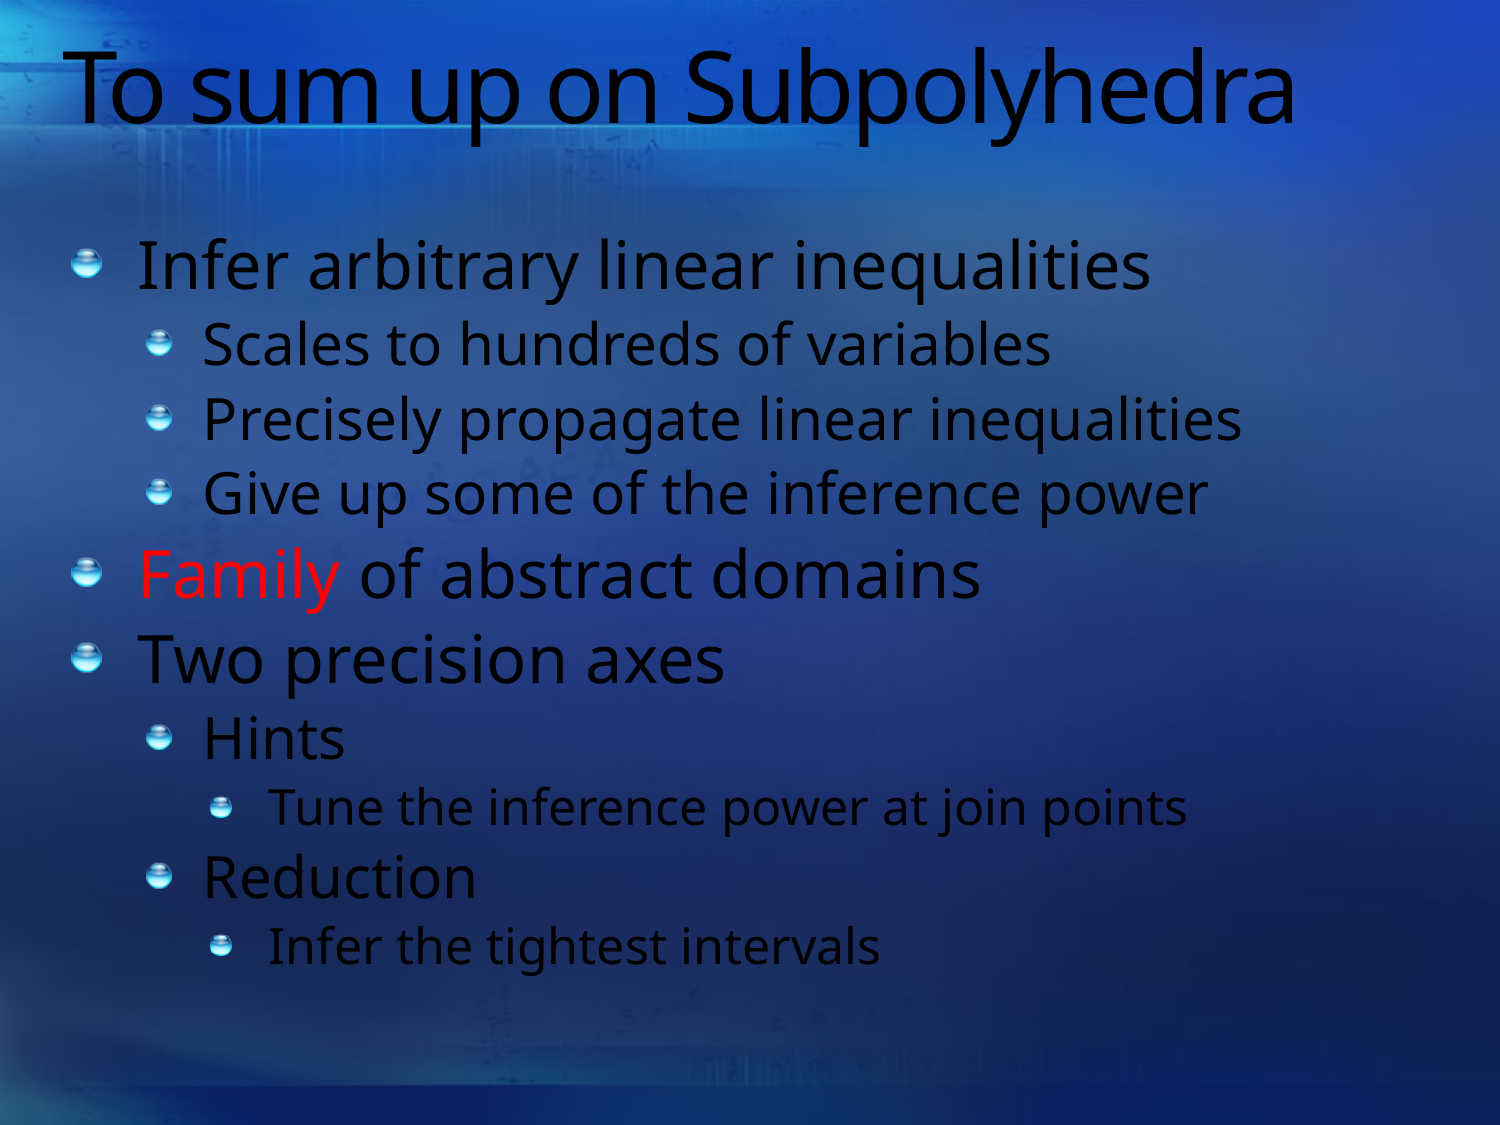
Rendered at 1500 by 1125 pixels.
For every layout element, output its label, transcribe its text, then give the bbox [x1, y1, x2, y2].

list Infer arbitrary linear inequalities Scales to hundreds of variables Precisely propagate linear inequalities Give up some of the inference power Family of abstract domains Two precision axes Hints Tune the inference power at join points Reduction Infer the tightest intervals [62, 231, 1438, 1093]
picture [0, 0, 1500, 1125]
title To sum up on Subpolyhedra [62, 37, 1438, 147]
